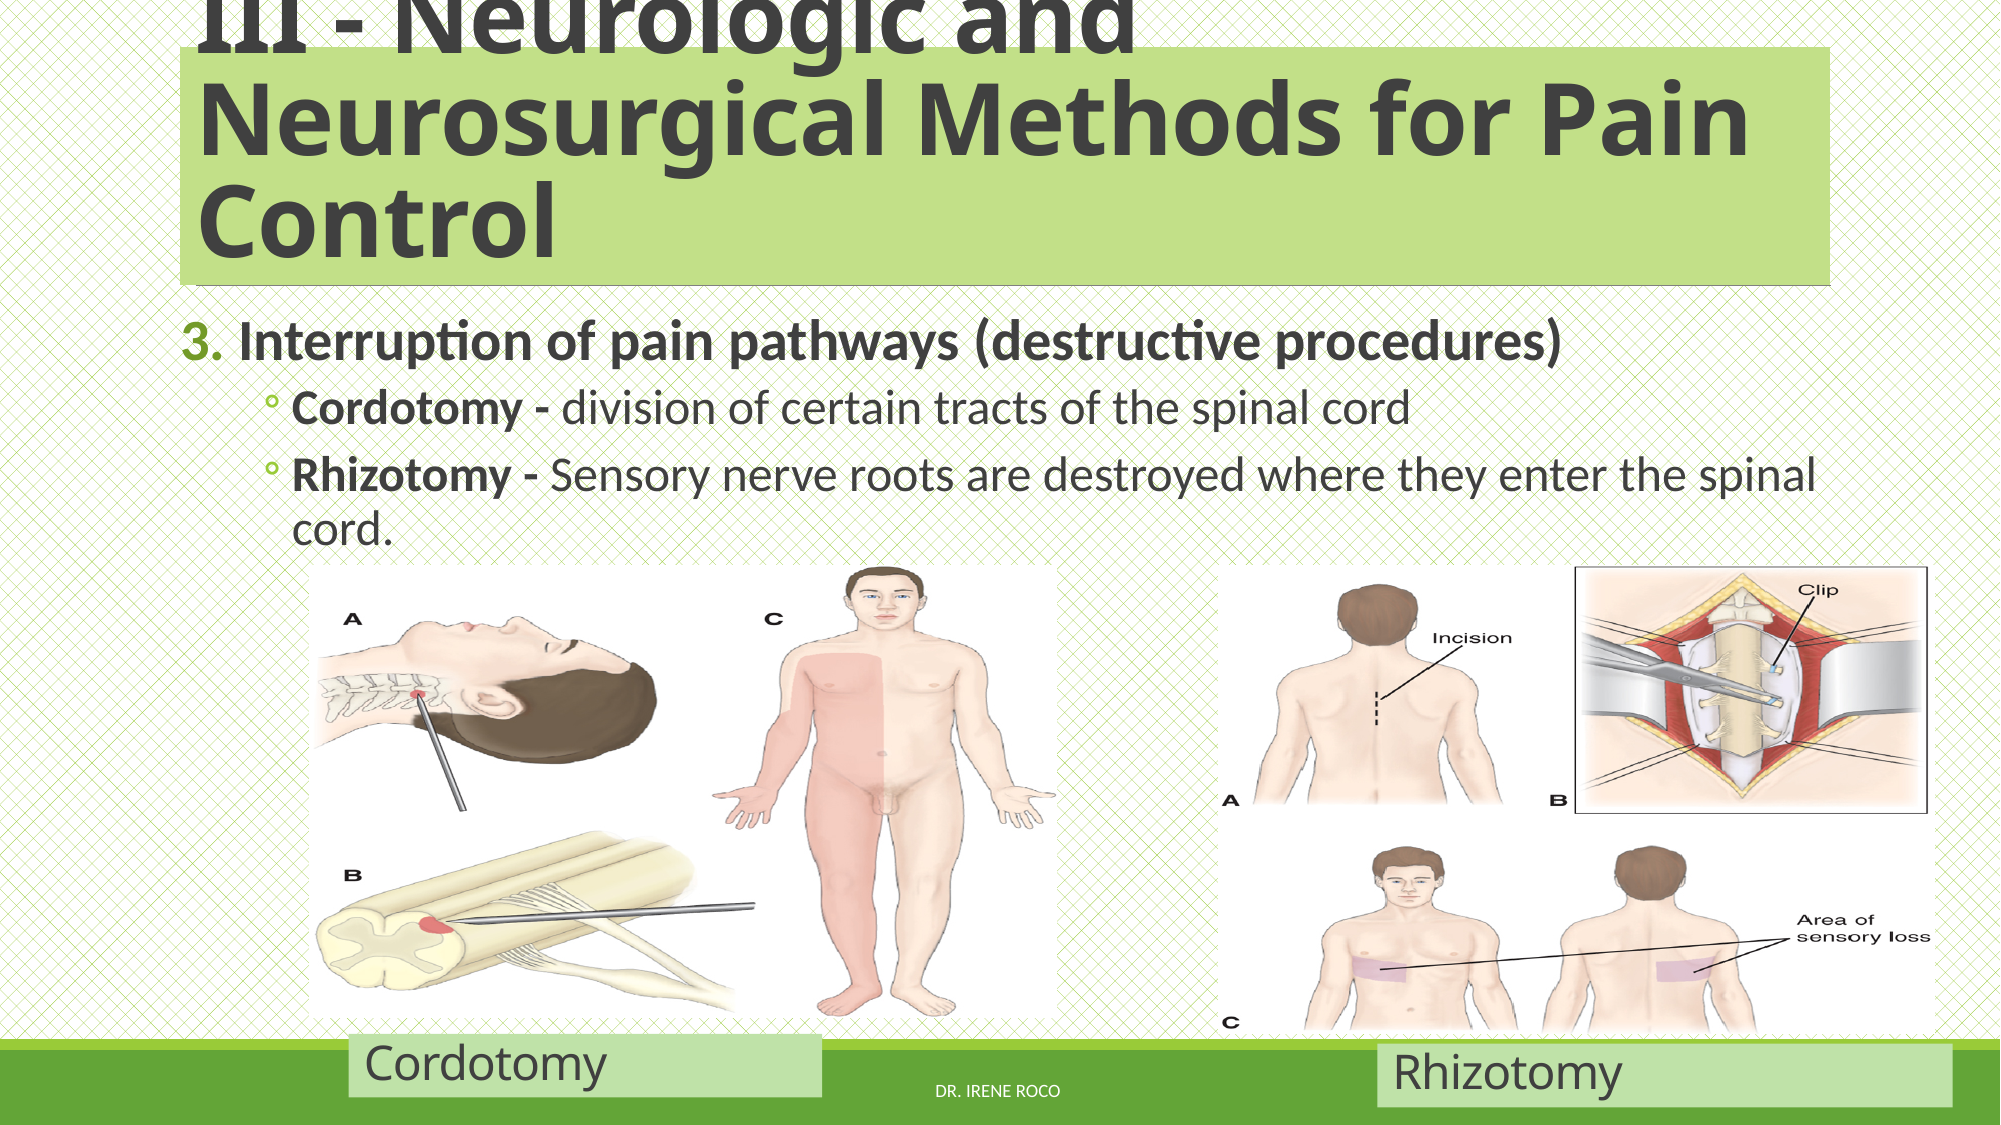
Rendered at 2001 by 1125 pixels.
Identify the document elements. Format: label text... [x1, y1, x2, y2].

list 3. Interruption of pain pathways (destructive procedures) Cordotomy - division of certain tracts of the spinal cord Rhizotomy - Sensory nerve roots are destroyed where they enter the spinal cord. [180, 302, 1830, 963]
footer Dr. Irene Roco [604, 1059, 1396, 1120]
title III - Neurologic and Neurosurgical Methods for Pain Control [180, 47, 1830, 285]
picture [308, 564, 1058, 1019]
picture [1218, 564, 1935, 1035]
text_box Cordotomy [348, 1033, 823, 1098]
text_box Rhizotomy [1377, 1043, 1953, 1108]
